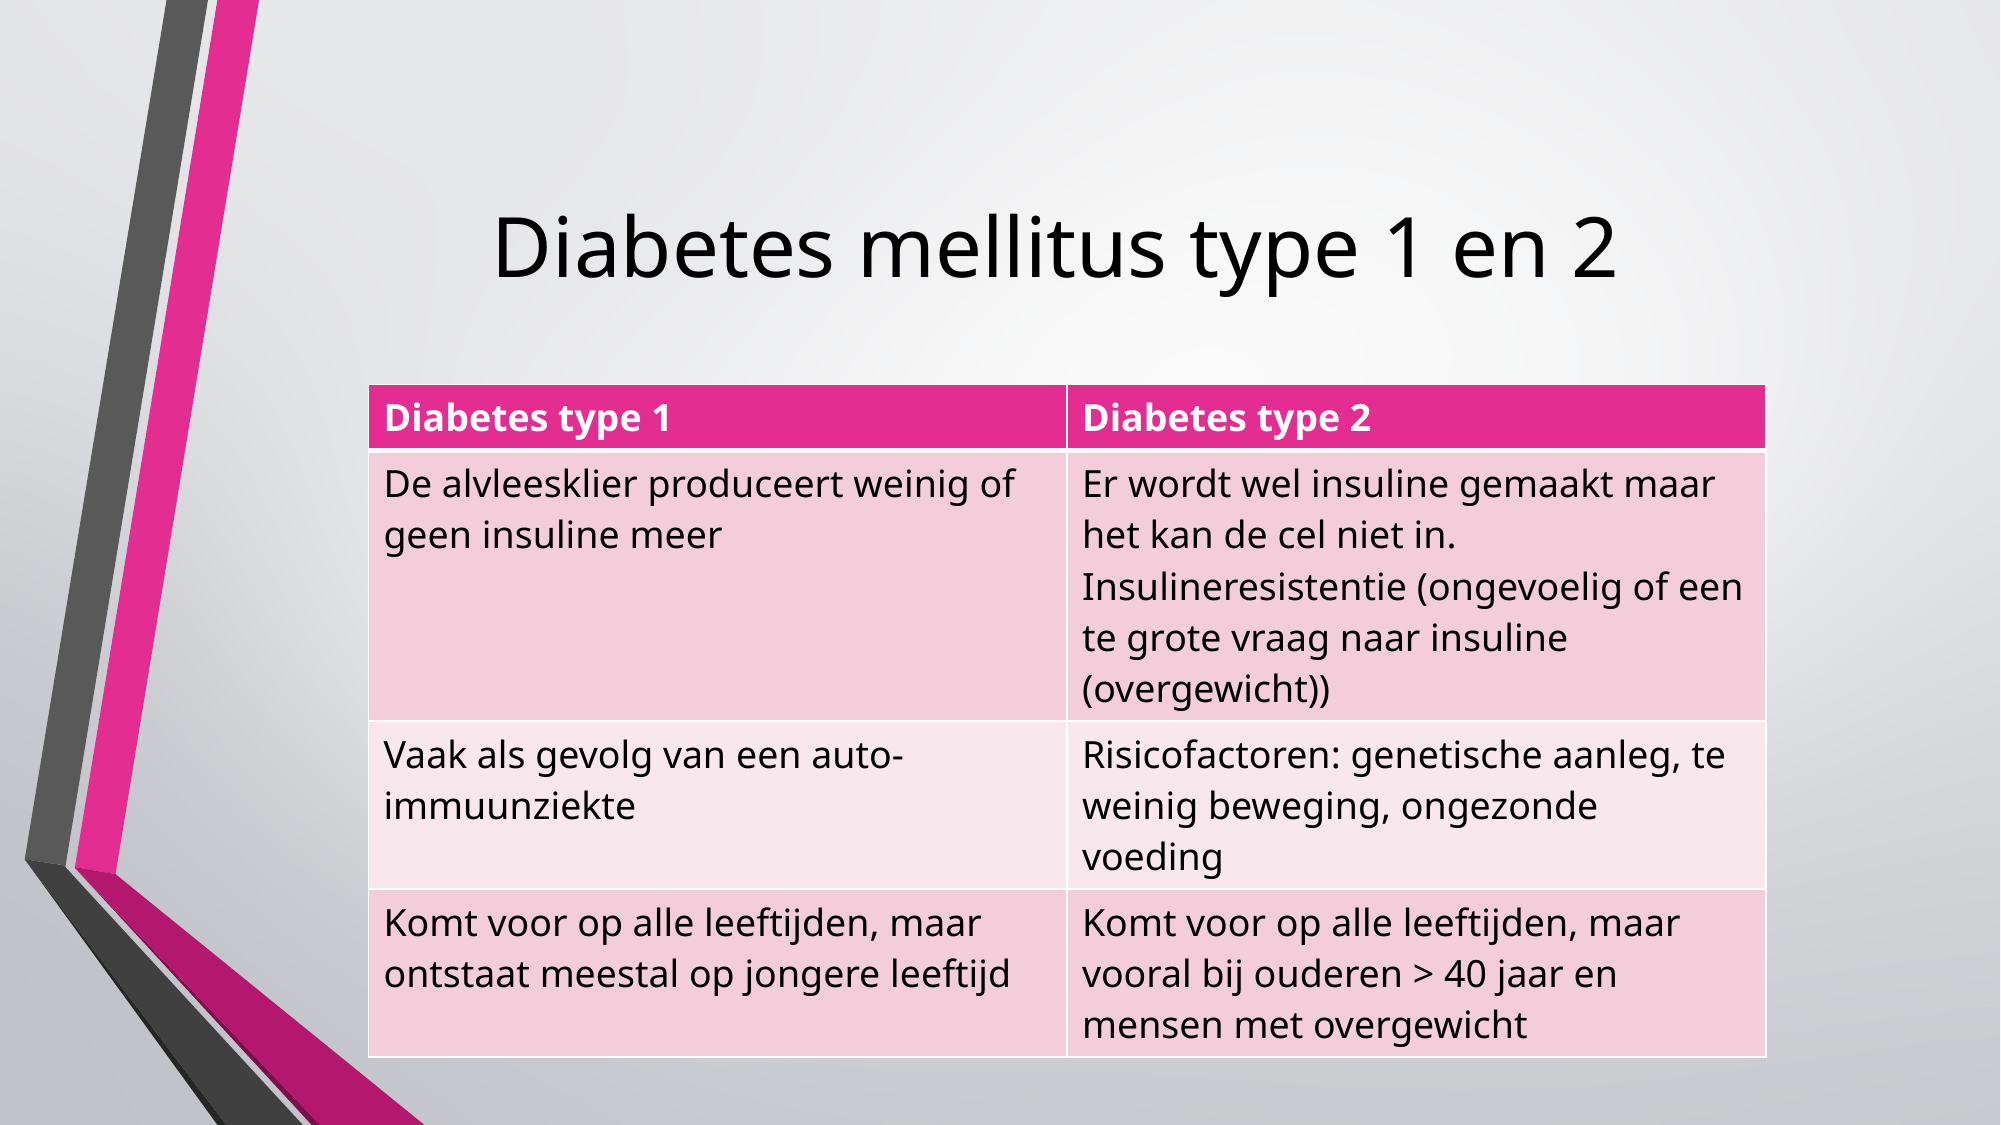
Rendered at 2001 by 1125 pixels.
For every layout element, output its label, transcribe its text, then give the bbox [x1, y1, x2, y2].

table_cell Komt voor op alle leeftijden, maar vooral bij ouderen > 40 jaar en mensen met overgewicht [1068, 890, 1765, 1056]
table_header Diabetes type 2 [1068, 385, 1765, 448]
title Diabetes mellitus type 1 en 2 [234, 99, 1878, 388]
table_cell Vaak als gevolg van een auto-immuunziekte [369, 722, 1066, 888]
table_cell Risicofactoren: genetische aanleg, te weinig beweging, ongezonde voeding [1068, 722, 1765, 888]
table_cell Er wordt wel insuline gemaakt maar het kan de cel niet in. Insulineresistentie (ongevoelig of een te grote vraag naar insuline (overgewicht)) [1068, 453, 1765, 720]
table_cell De alvleesklier produceert weinig of geen insuline meer [369, 453, 1066, 720]
table_cell Komt voor op alle leeftijden, maar ontstaat meestal op jongere leeftijd [369, 890, 1066, 1056]
table_header Diabetes type 1 [369, 385, 1066, 448]
